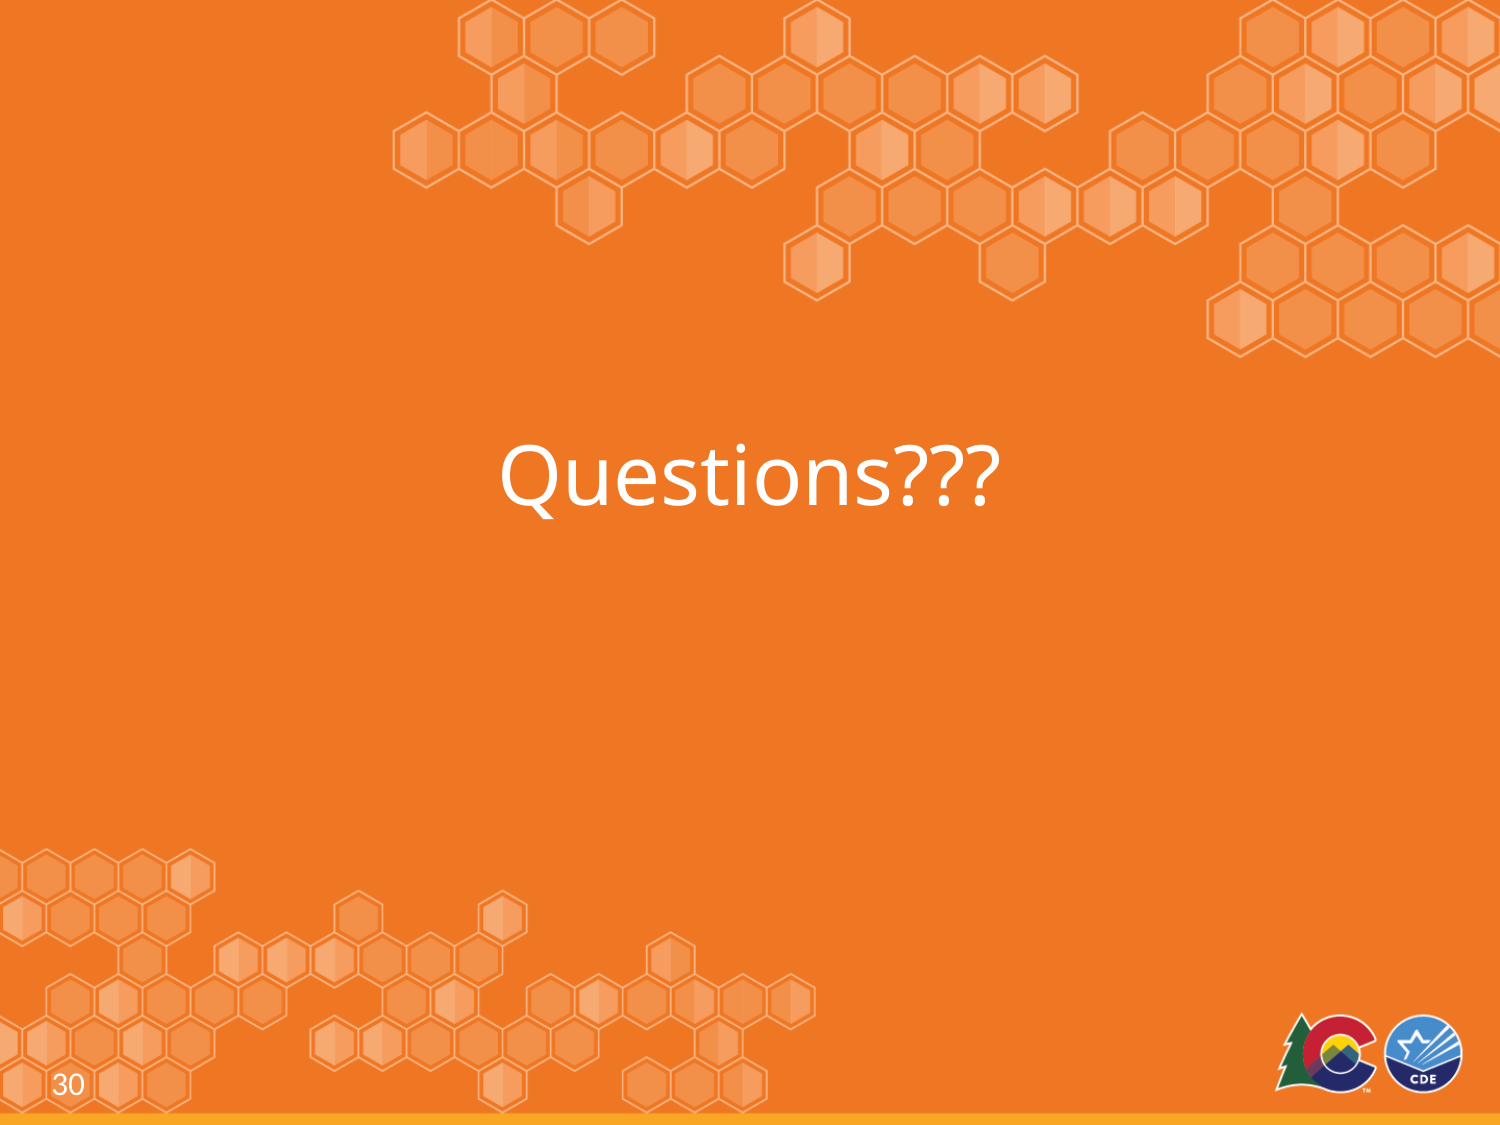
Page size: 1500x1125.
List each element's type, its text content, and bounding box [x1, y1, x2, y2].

slide_number 30 [36, 1054, 375, 1115]
title Questions??? [112, 425, 1388, 810]
picture [0, 0, 1500, 1125]
